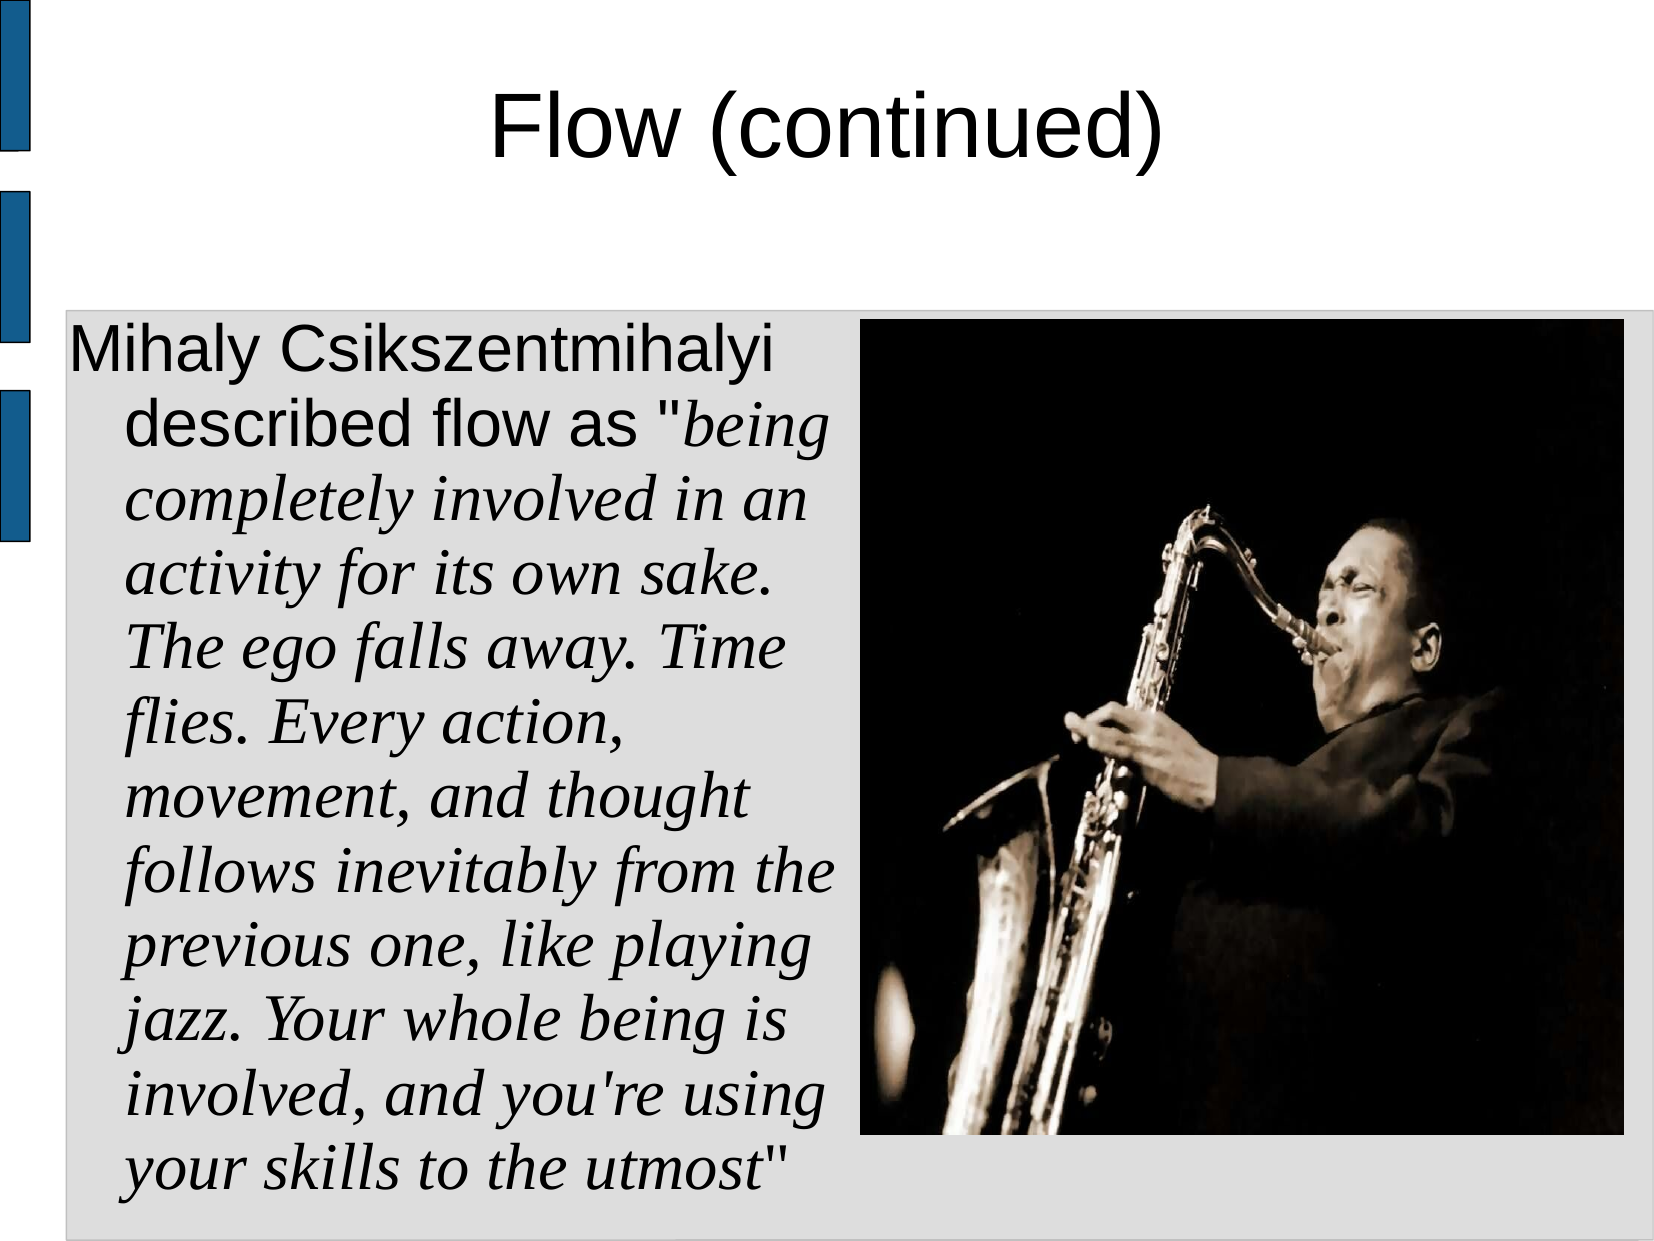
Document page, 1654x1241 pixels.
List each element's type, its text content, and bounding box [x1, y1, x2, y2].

picture [860, 319, 1624, 1135]
title Flow (continued) [121, 27, 1534, 220]
list Mihaly Csikszentmihalyi described flow as "being completely involved in an activity for its own sake. The ego falls away. Time flies. Every action, movement, and thought follows inevitably from the previous one, like playing jazz. Your whole being is involved, and you're using your skills to the utmost" [68, 307, 885, 1241]
